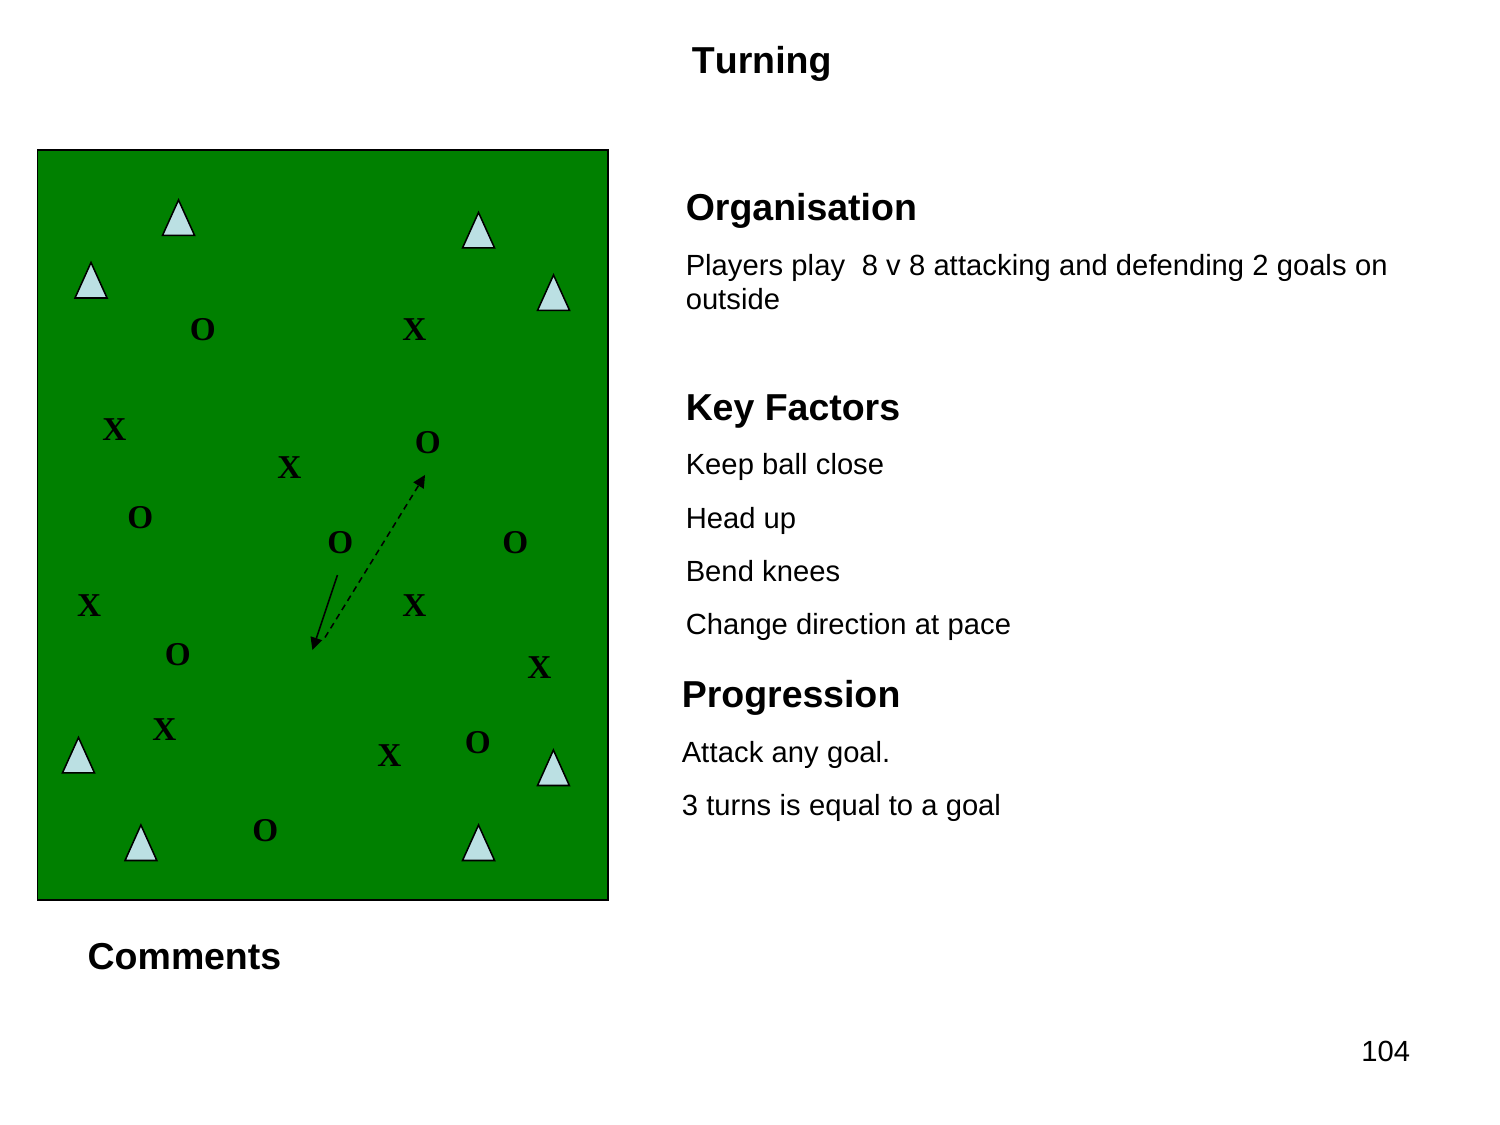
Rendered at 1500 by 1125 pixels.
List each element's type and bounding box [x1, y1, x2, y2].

text_box [72, 924, 624, 986]
text_box [671, 374, 1396, 649]
text_box [37, 0, 1270, 900]
text_box [1074, 1024, 1425, 1103]
text_box [667, 662, 1412, 830]
text_box [671, 174, 1412, 324]
